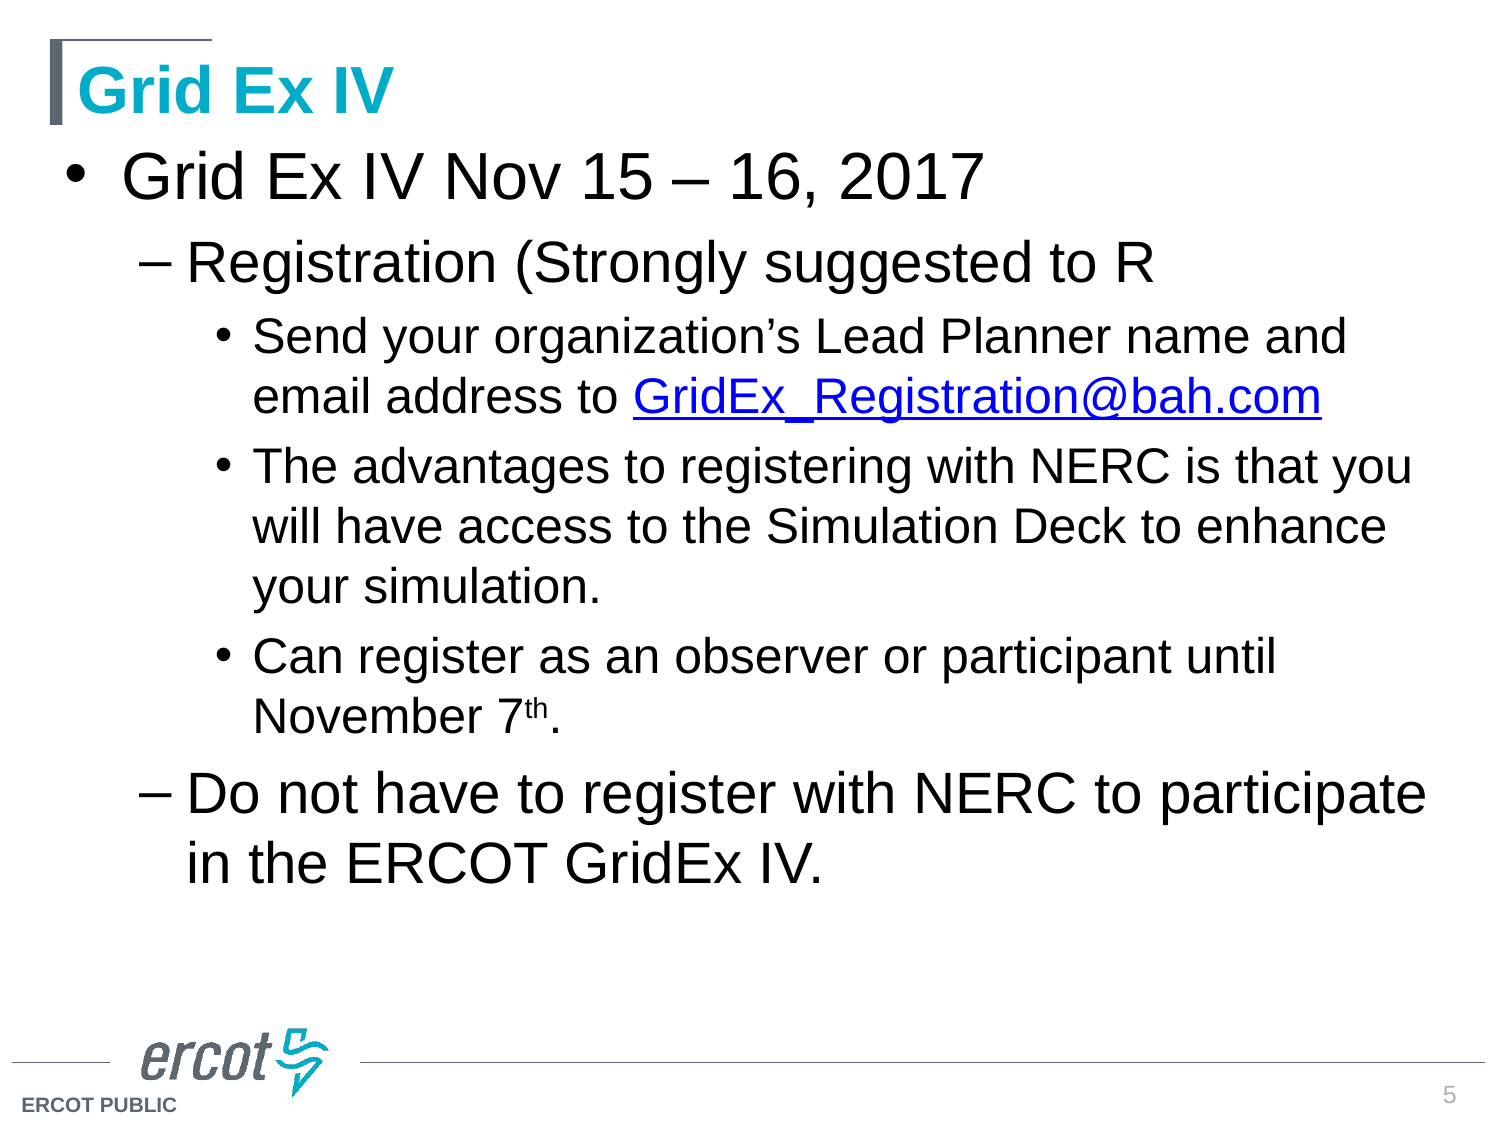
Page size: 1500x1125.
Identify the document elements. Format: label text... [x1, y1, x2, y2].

picture [137, 1024, 332, 1100]
title Grid Ex IV [62, 39, 1450, 125]
list Grid Ex IV Nov 15 – 16, 2017 Registration (Strongly suggested to R Send your organization’s Lead Planner name and email address to GridEx_Registration@bah.com The advantages to registering with NERC is that you will have access to the Simulation Deck to enhance your simulation. Can register as an observer or participant until November 7th. Do not have to register with NERC to participate in the ERCOT GridEx IV. [50, 125, 1450, 1013]
slide_number 5 [1412, 1076, 1488, 1112]
